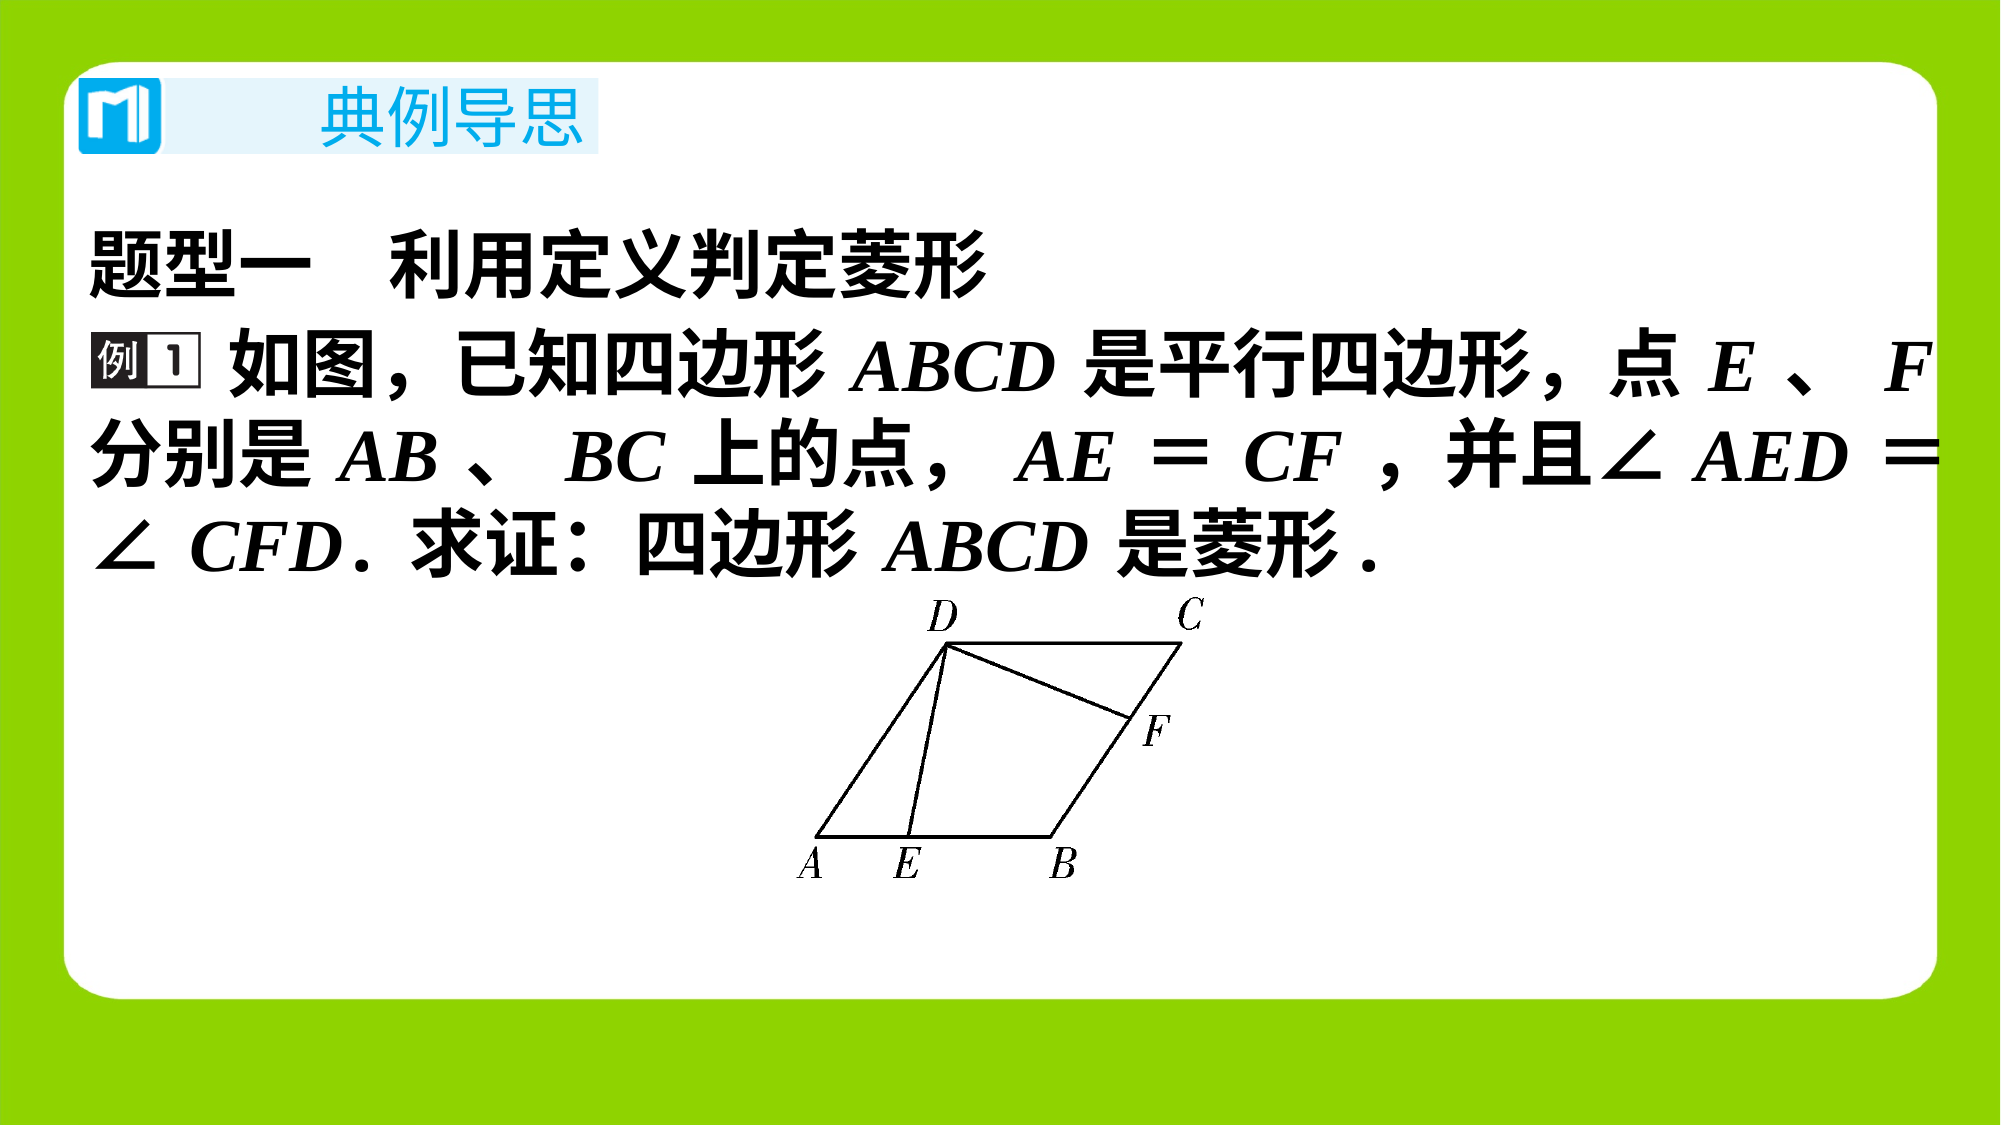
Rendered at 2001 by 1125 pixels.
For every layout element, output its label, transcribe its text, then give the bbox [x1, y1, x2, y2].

picture [0, 0, 2001, 1125]
text_box 如图，已知四边形ABCD是平行四边形，点E、F 分别是AB、BC上的点，AE＝CF，并且∠AED＝ ∠CFD. 求证：四边形ABCD是菱形. [88, 316, 1974, 590]
text_box 题型一 利用定义判定菱形 [88, 217, 1020, 309]
